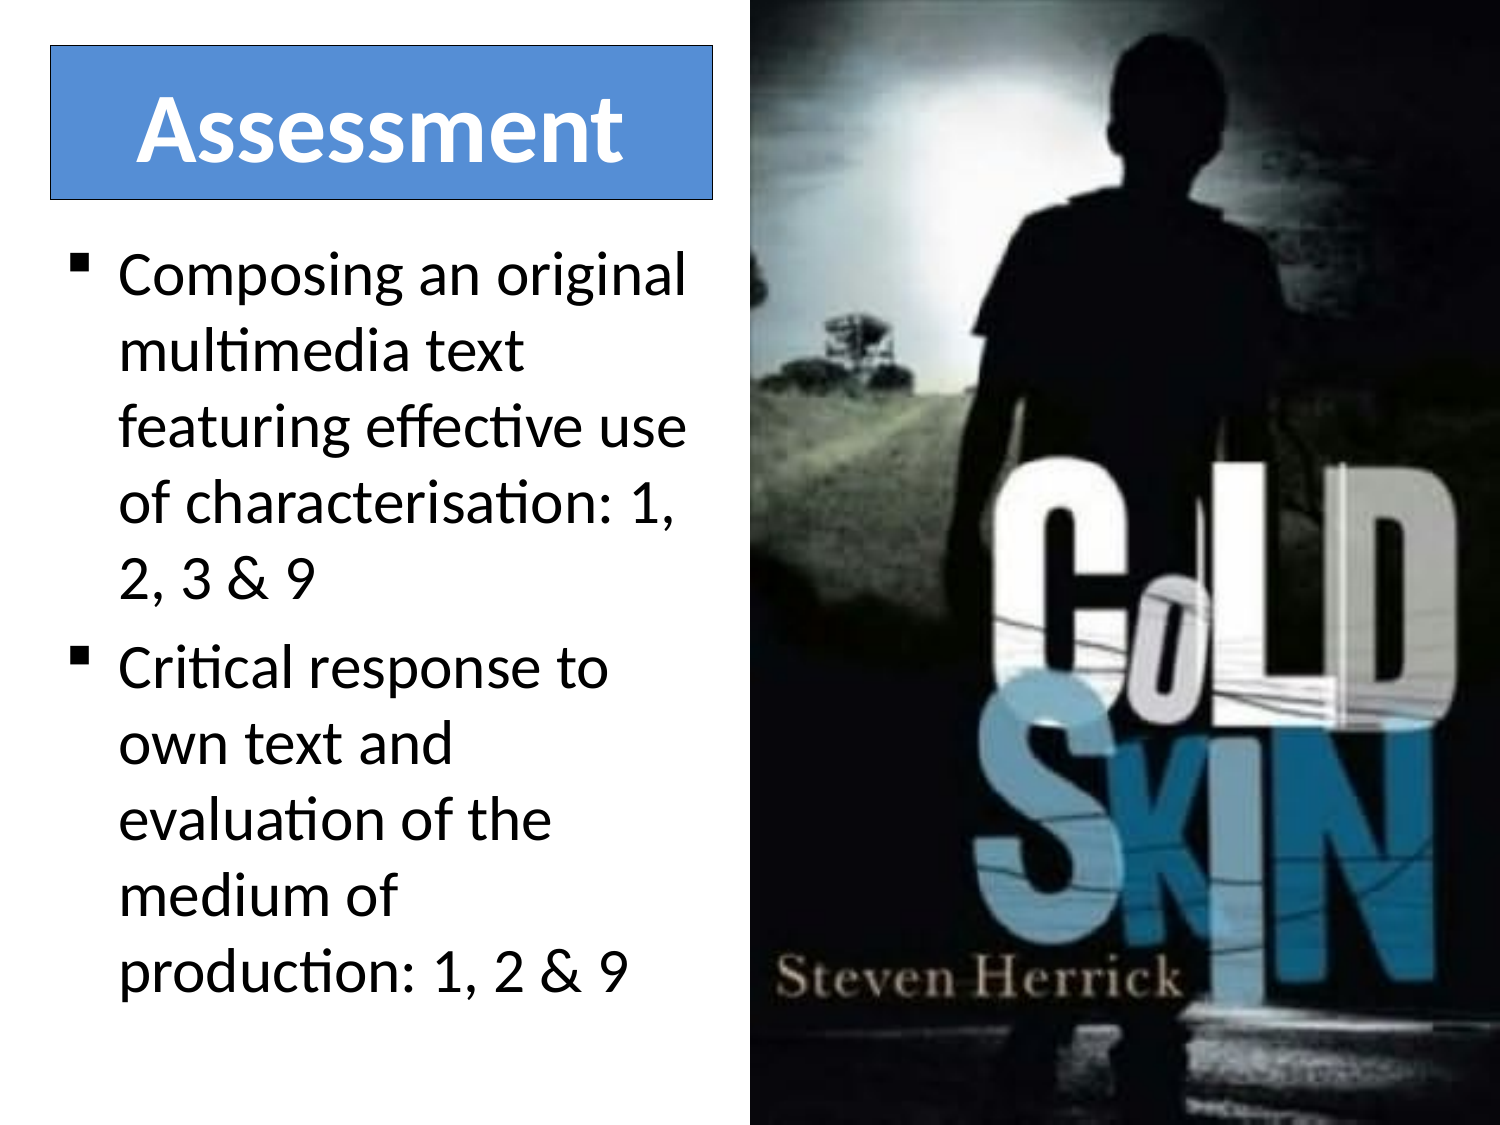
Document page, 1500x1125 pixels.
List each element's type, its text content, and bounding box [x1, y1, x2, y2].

title Assessment [50, 45, 713, 200]
picture [749, 0, 1500, 1125]
list Composing an original multimedia text featuring effective use of characterisation: 1, 2, 3 & 9 Critical response to own text and evaluation of the medium of production: 1, 2 & 9 [50, 224, 713, 1075]
